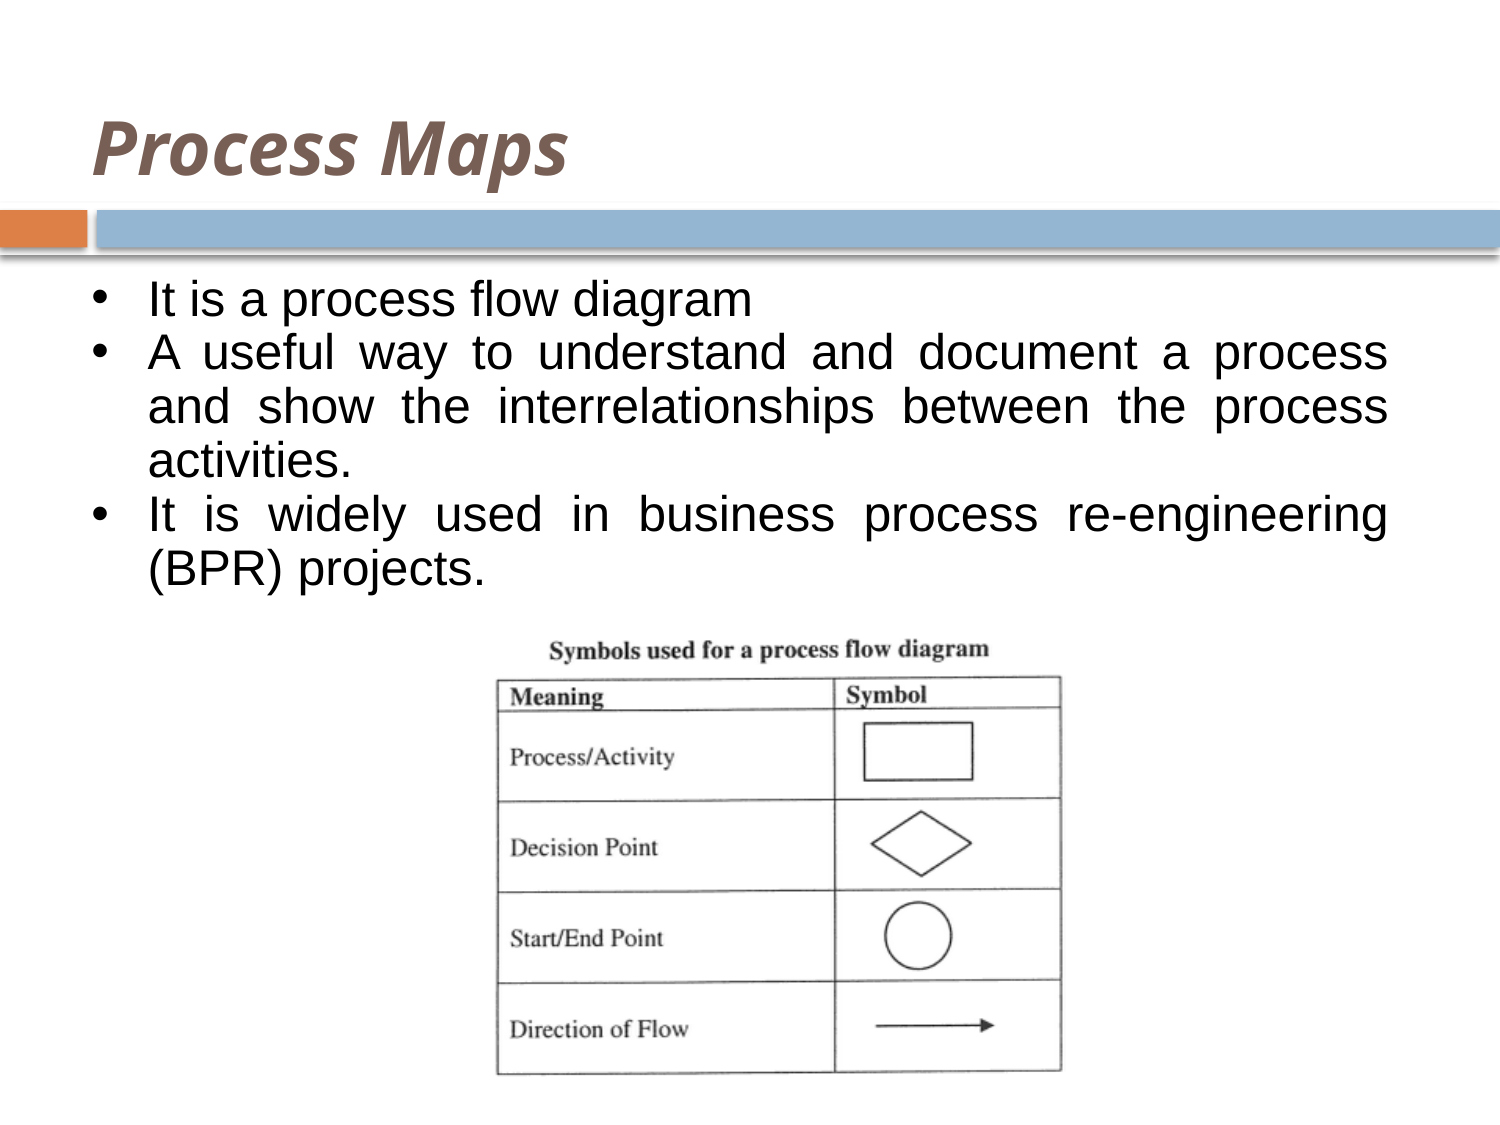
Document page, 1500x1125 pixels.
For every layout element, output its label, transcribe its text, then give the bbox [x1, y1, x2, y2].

picture [493, 636, 1070, 1083]
text_box It is a process flow diagram A useful way to understand and document a process and show the interrelationships between the process activities. It is widely used in business process re-engineering (BPR) projects. [76, 265, 1404, 604]
title Process Maps [76, 90, 1352, 213]
